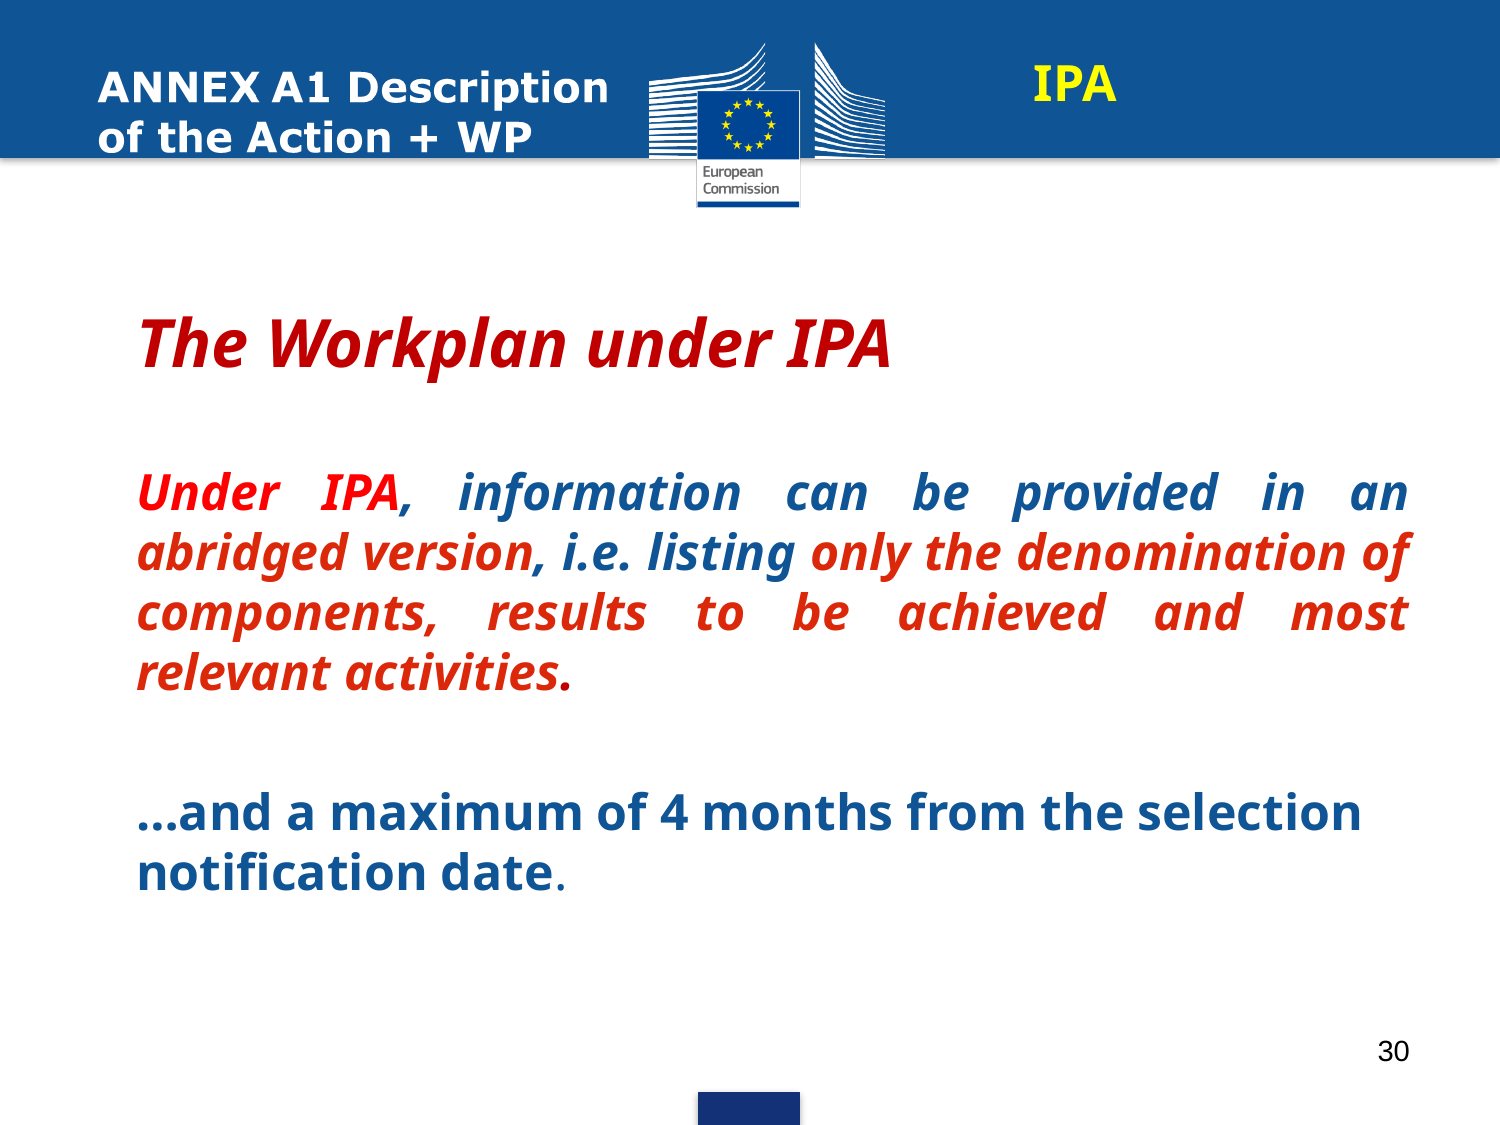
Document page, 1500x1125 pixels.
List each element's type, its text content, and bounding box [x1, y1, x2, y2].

slide_number 30 [1074, 1024, 1425, 1103]
list The Workplan under IPA Under IPA, information can be provided in an abridged version, i.e. listing only the denomination of components, results to be achieved and most relevant activities. …and a maximum of 4 months from the selection notification date. [64, 219, 1425, 988]
text_box IPA [962, 43, 1475, 132]
picture [24, 42, 885, 208]
